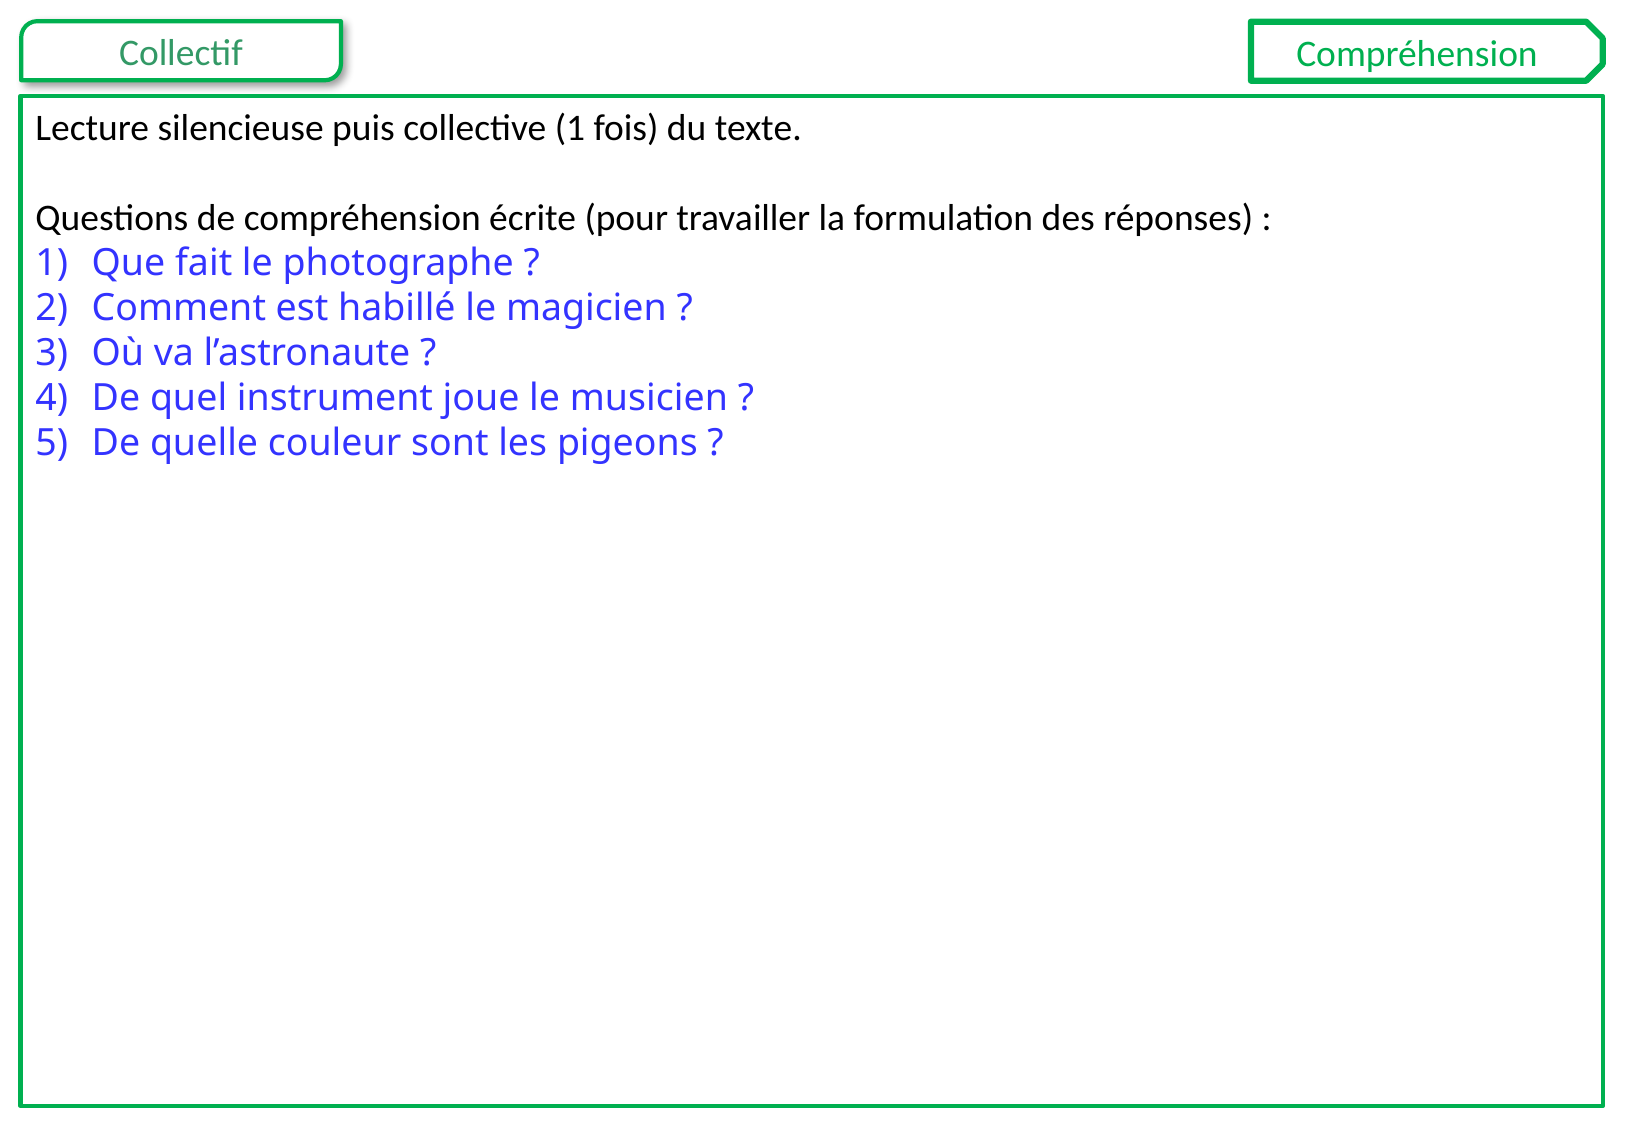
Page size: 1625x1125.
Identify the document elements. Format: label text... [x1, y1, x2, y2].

list Lecture silencieuse puis collective (1 fois) du texte. Questions de compréhension écrite (pour travailler la formulation des réponses) : Que fait le photographe ? Comment est habillé le magicien ? Où va l’astronaute ? De quel instrument joue le musicien ? De quelle couleur sont les pigeons ? [18, 94, 1605, 1108]
list Compréhension [1250, 21, 1584, 81]
